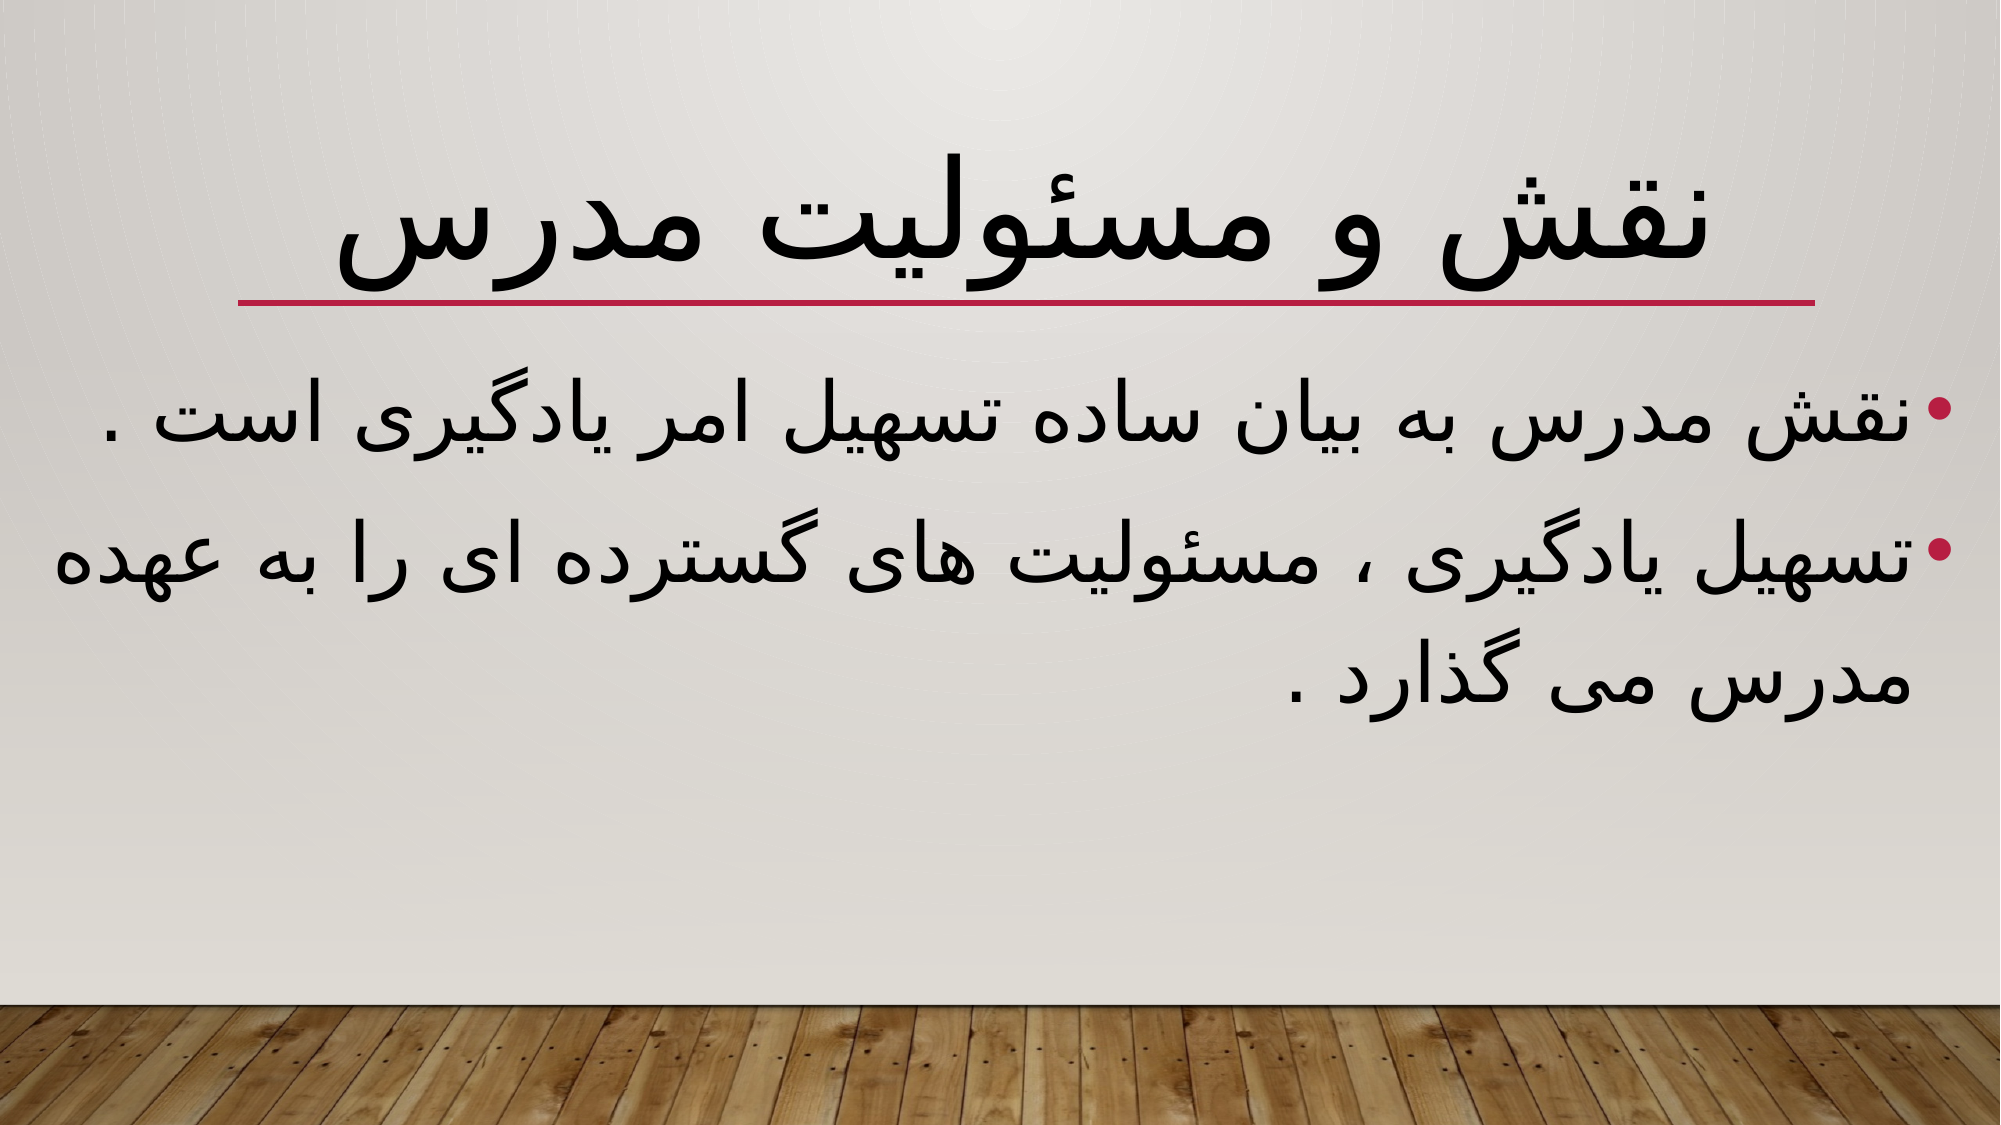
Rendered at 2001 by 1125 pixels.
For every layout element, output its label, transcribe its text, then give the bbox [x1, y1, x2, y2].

title نقش و مسئولیت مدرس [238, 131, 1814, 305]
picture [0, 1005, 2000, 1125]
list نقش مدرس به بیان ساده تسهیل امر یادگیری است . تسهیل یادگیری ، مسئولیت های گسترده ای را به عهده مدرس می گذارد . [0, 330, 1970, 993]
